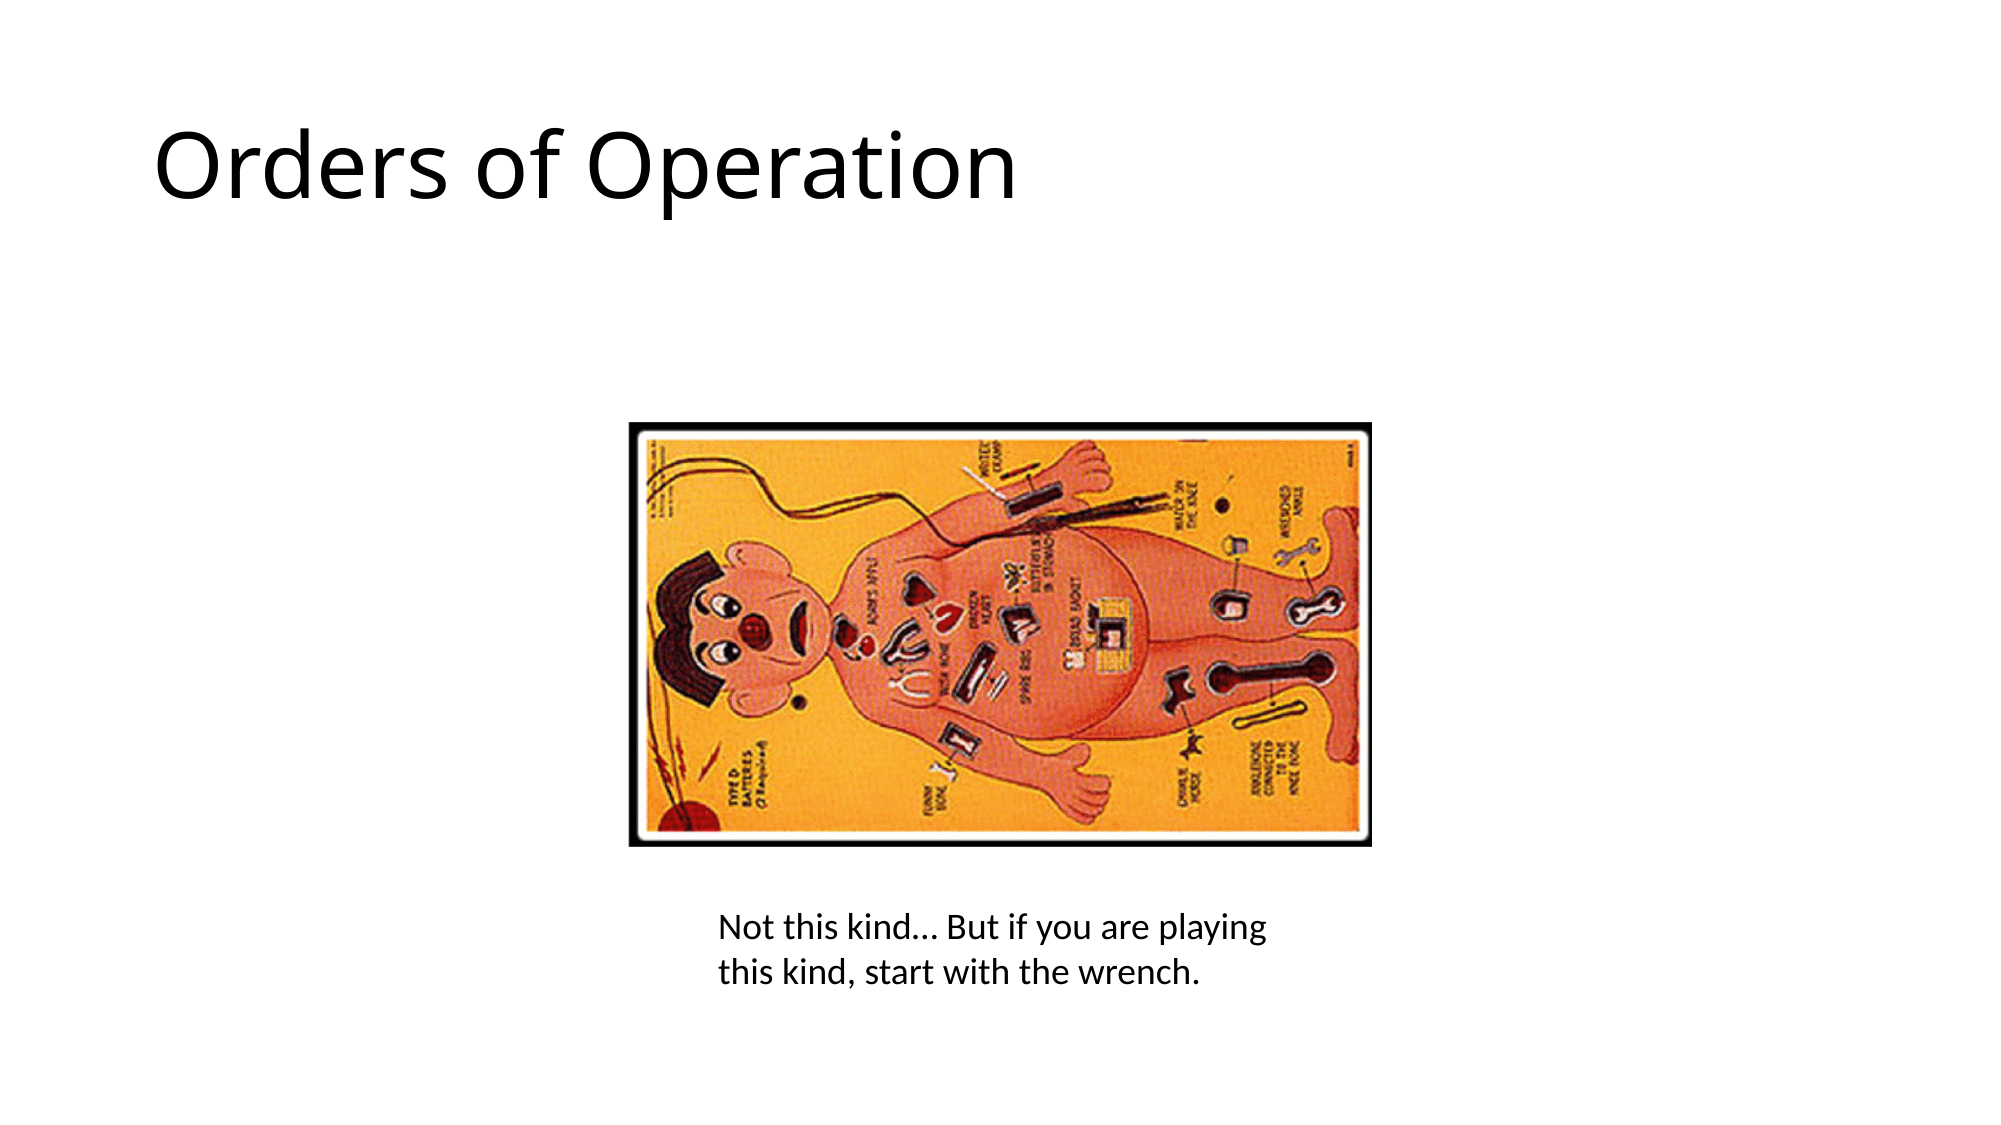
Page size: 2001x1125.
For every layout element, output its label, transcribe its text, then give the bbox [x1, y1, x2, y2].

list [324, 262, 1675, 1005]
title Orders of Operation [137, 59, 1863, 278]
